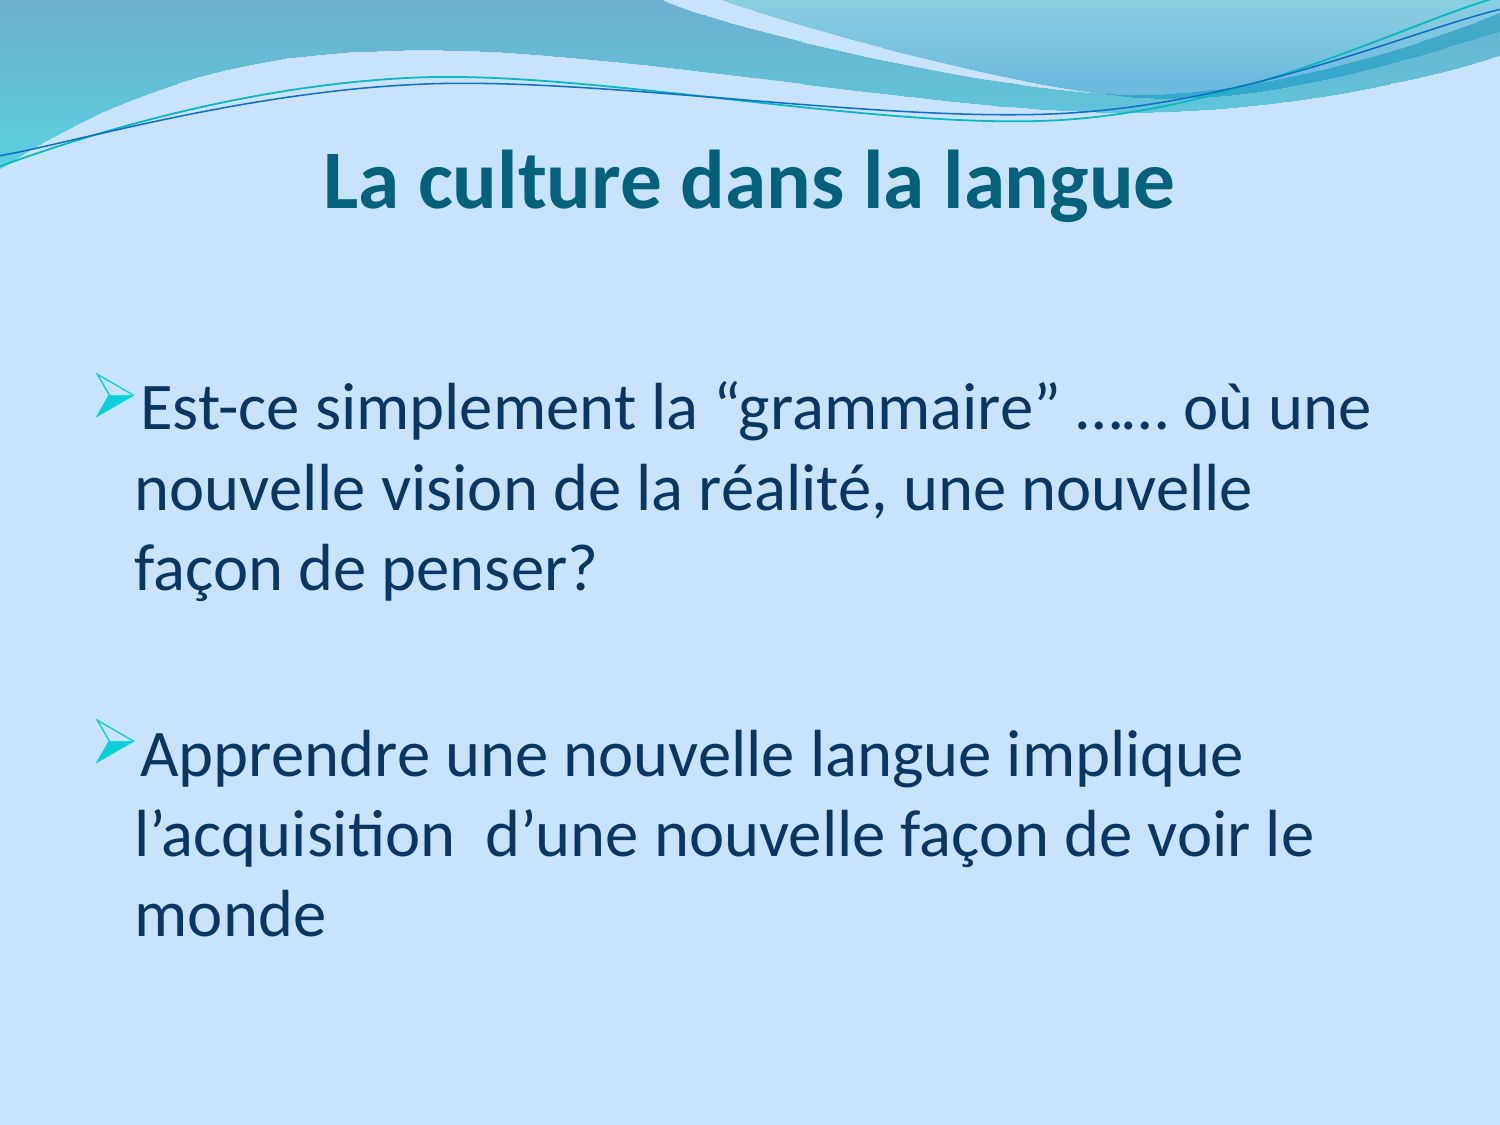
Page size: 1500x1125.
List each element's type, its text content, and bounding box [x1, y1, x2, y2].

title La culture dans la langue [74, 115, 1426, 226]
list Est-ce simplement la “grammaire” …… où une nouvelle vision de la réalité, une nouvelle façon de penser? Apprendre une nouvelle langue implique l’acquisition d’une nouvelle façon de voir le monde [74, 262, 1426, 1038]
